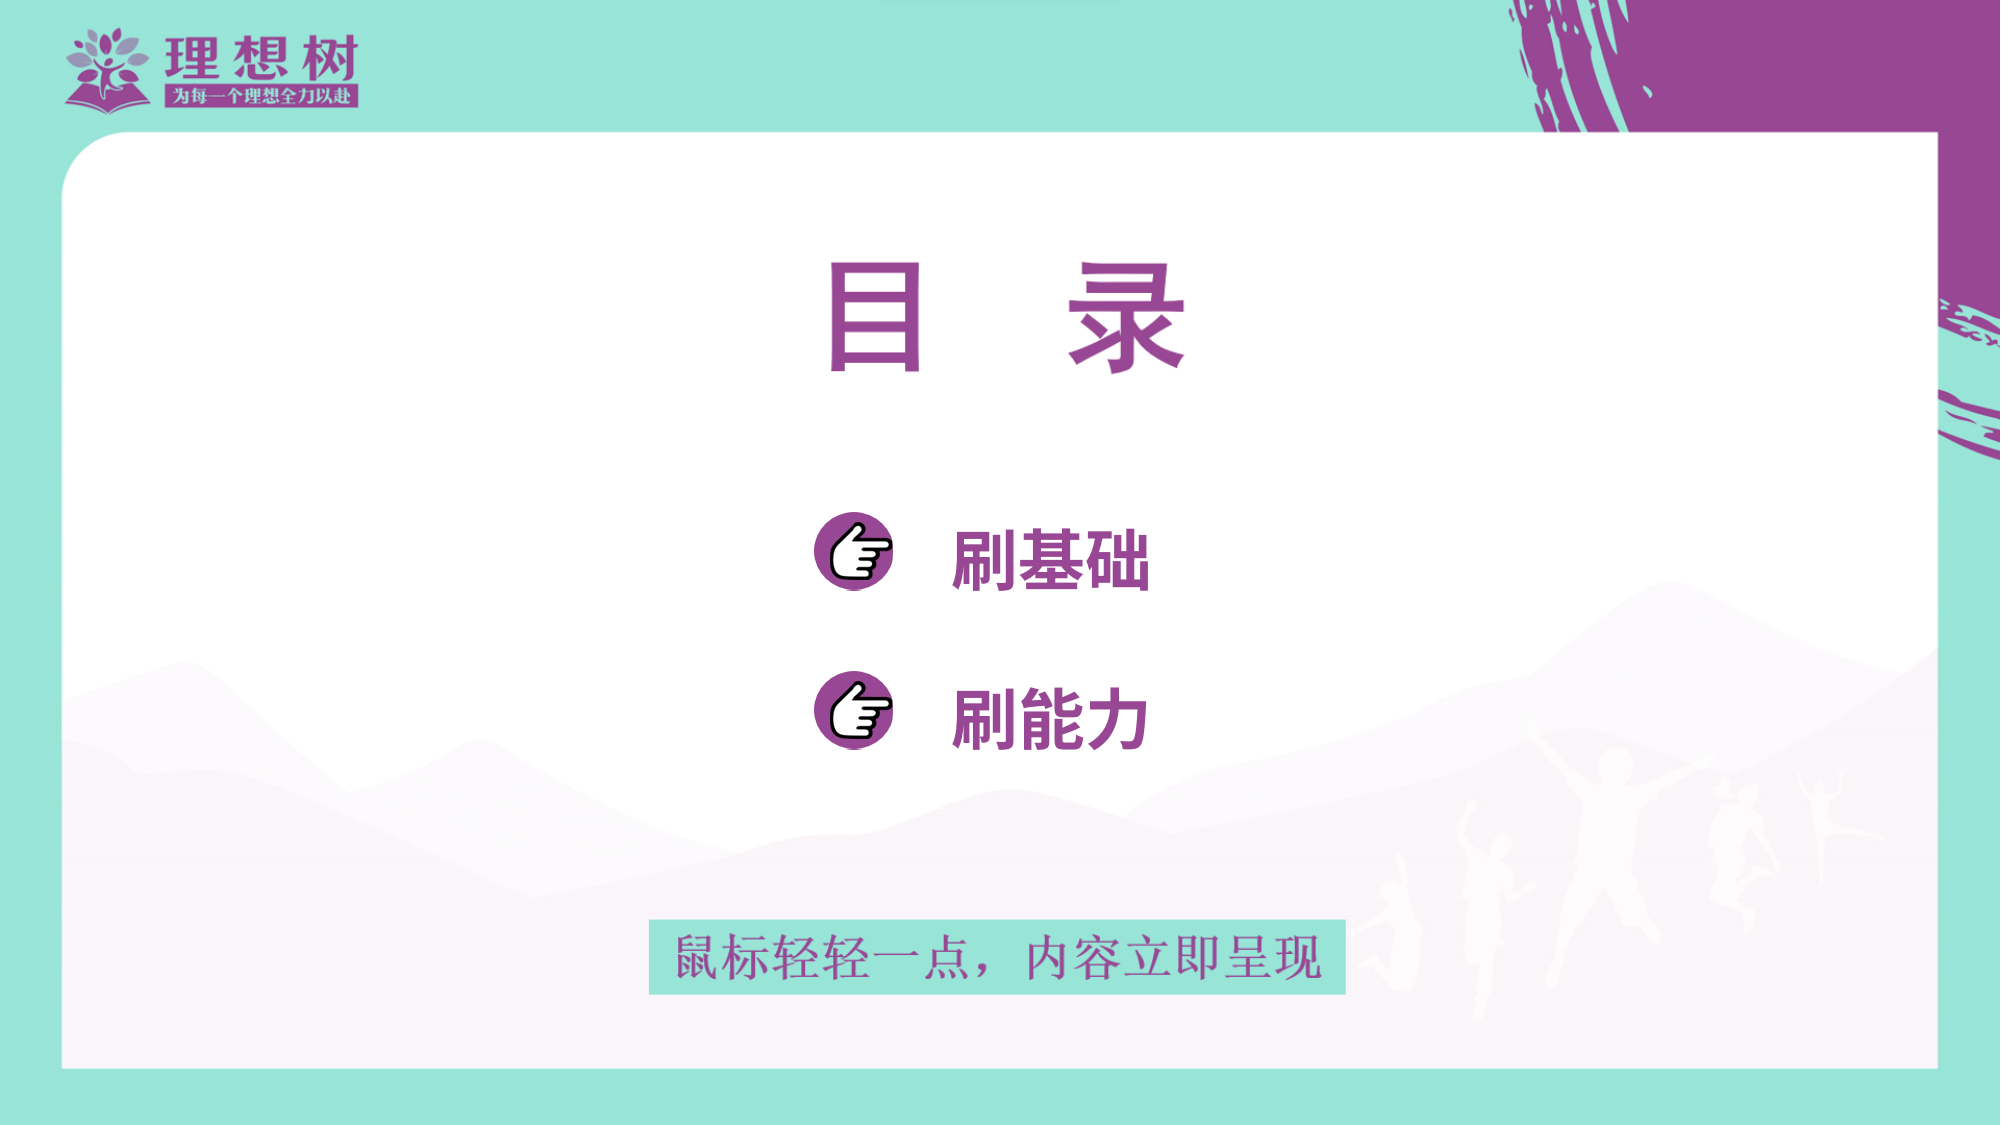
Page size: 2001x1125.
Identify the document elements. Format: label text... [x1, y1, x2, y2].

text_box 刷能力 [922, 666, 1218, 755]
picture [0, 0, 2000, 1125]
text_box 刷基础 [922, 506, 1218, 596]
